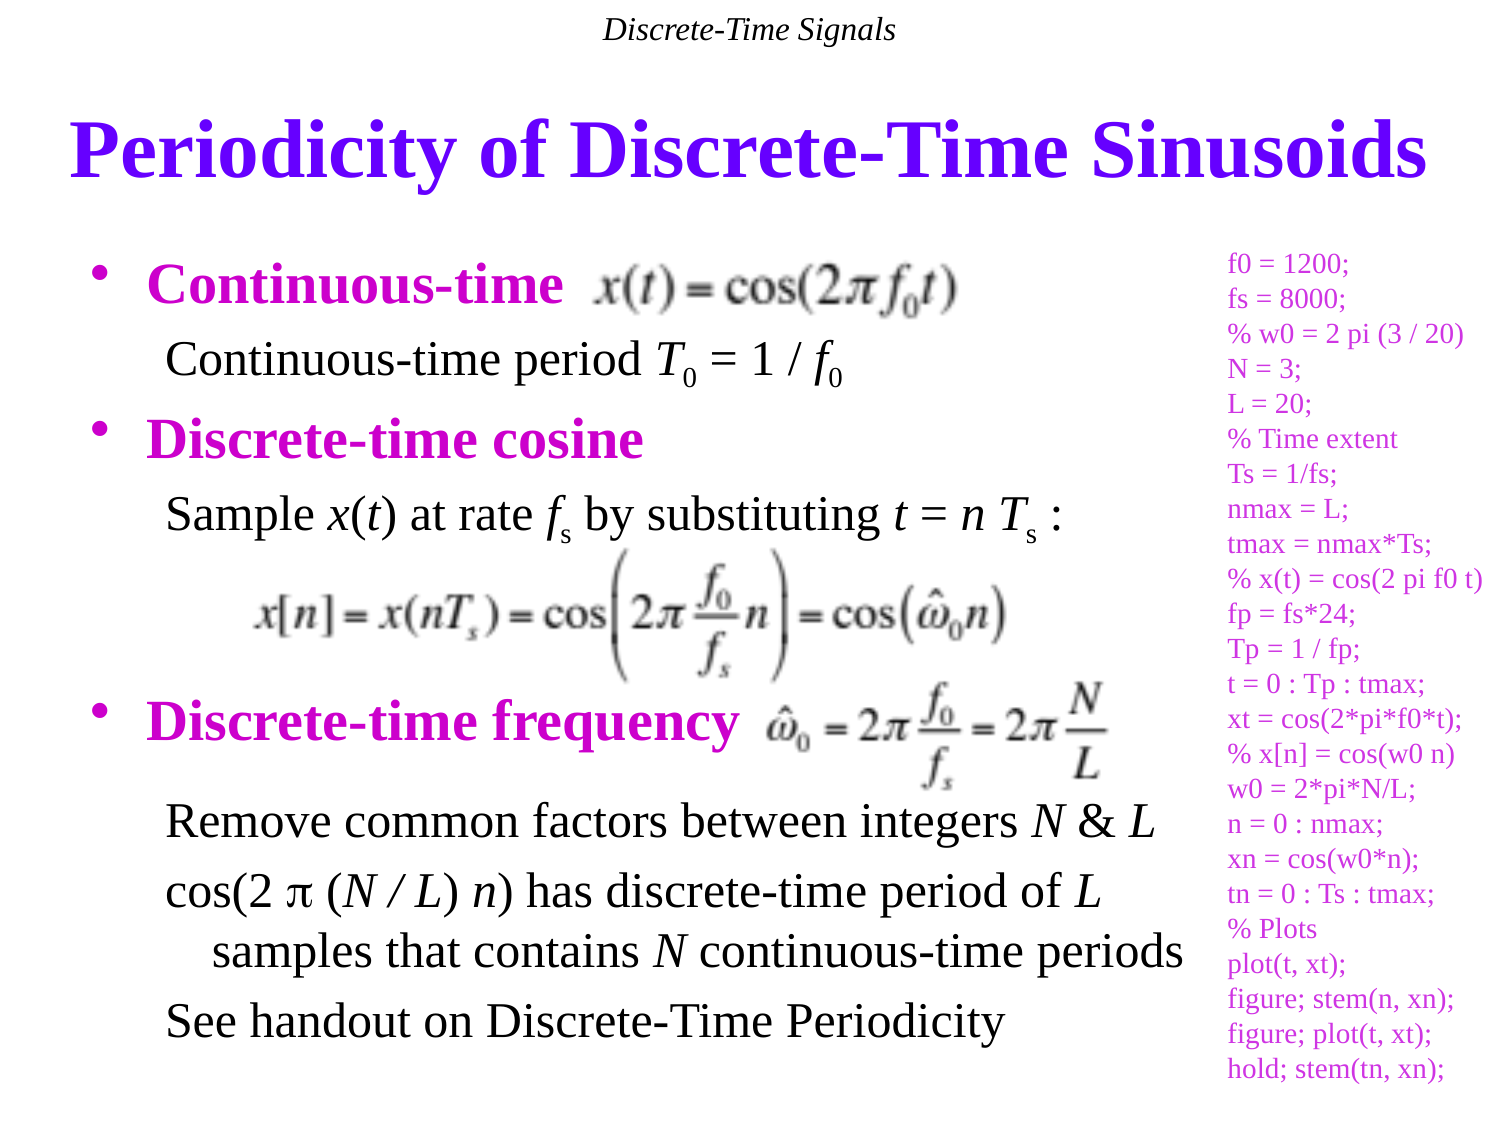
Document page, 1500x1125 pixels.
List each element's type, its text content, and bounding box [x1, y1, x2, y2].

list Continuous-time Continuous-time period T0 = 1 / f0 [75, 237, 1212, 393]
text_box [762, 667, 1113, 795]
text_box f0 = 1200; fs = 8000; % w0 = 2 pi (3 / 20) N = 3; L = 20; % Time extent Ts = 1/fs; nmax = L; tmax = nmax*Ts; % x(t) = cos(2 pi f0 t) fp = fs*24; Tp = 1 / fp; t = 0 : Tp : tmax; xt = cos(2*pi*f0*t); % x[n] = cos(w0 n) w0 = 2*pi*N/L; n = 0 : nmax; xn = cos(w0*n); tn = 0 : Ts : tmax; % Plots plot(t, xt); figure; stem(n, xn); figure; plot(t, xt); hold; stem(tn, xn); [1212, 237, 1500, 1092]
text_box Discrete-time frequency Remove common factors between integers N & L cos(2  (N / L) n) has discrete-time period of L samples that contains N continuous-time periods See handout on Discrete-Time Periodicity [74, 675, 1212, 1075]
title Periodicity of Discrete-Time Sinusoids [50, 55, 1450, 238]
text_box Discrete-Time Signals [0, 0, 1500, 55]
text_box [248, 537, 1011, 688]
text_box Discrete-time cosine Sample x(t) at rate fs by substituting t = n Ts : [74, 393, 1212, 569]
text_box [587, 251, 963, 328]
